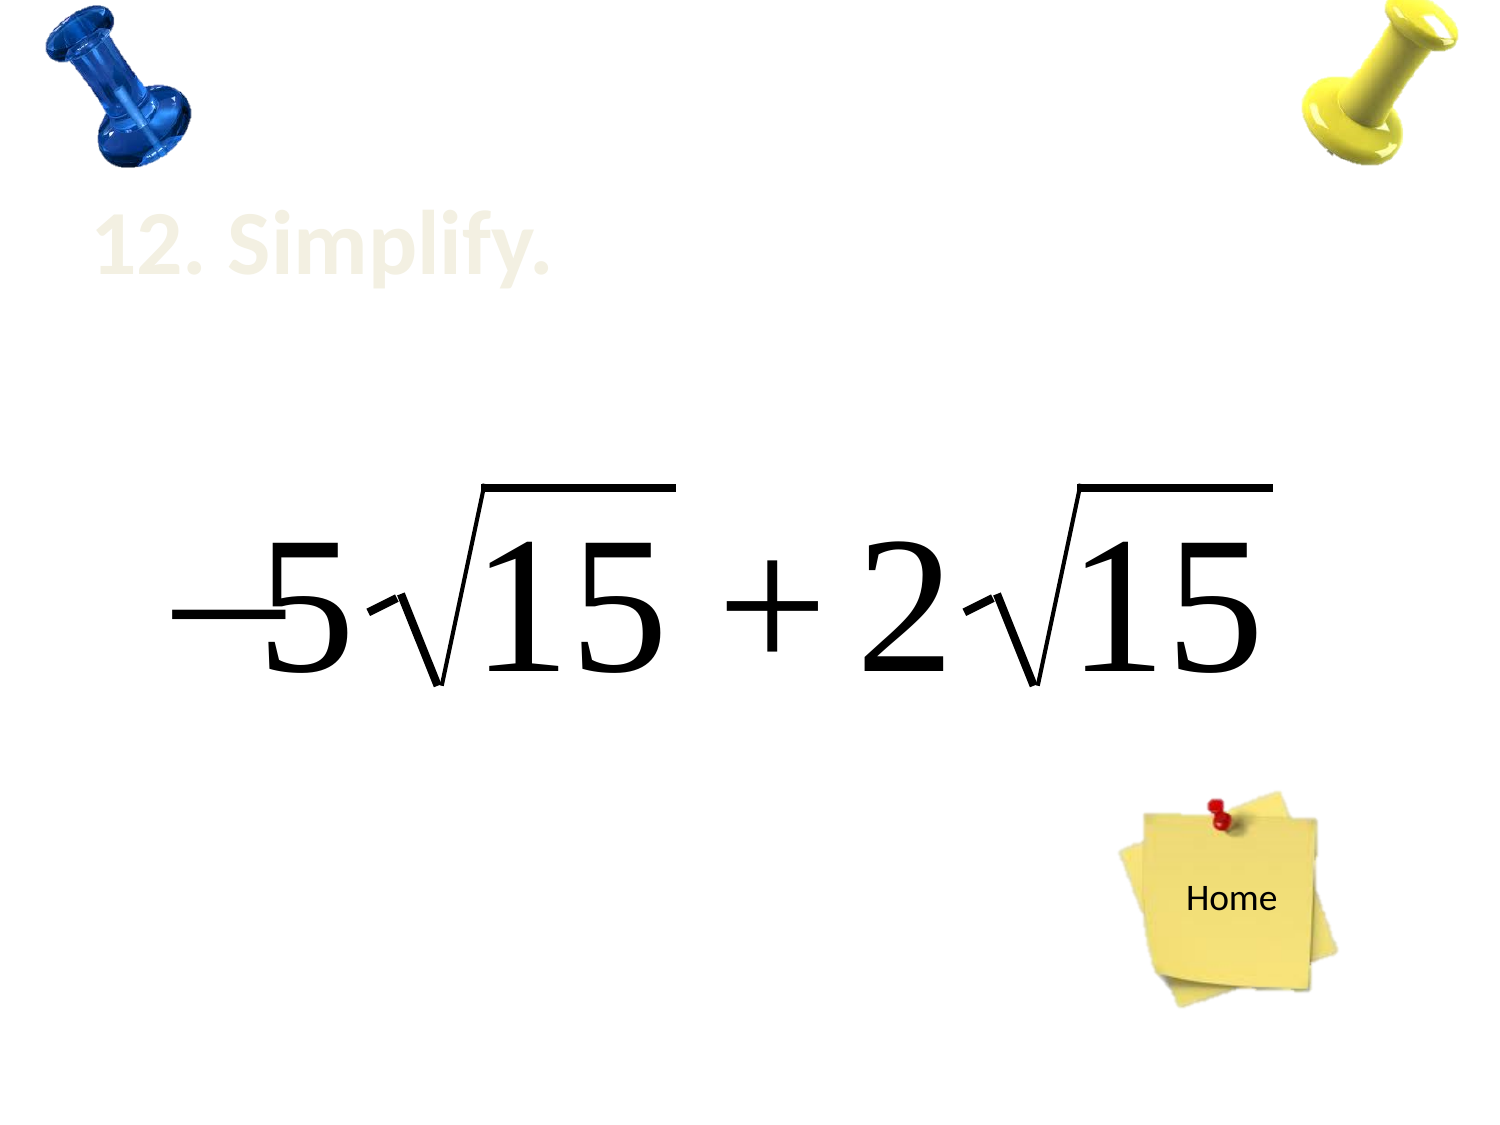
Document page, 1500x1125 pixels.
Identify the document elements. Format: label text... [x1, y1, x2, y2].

picture [1287, 0, 1467, 201]
title 12. Simplify. [75, 144, 1425, 332]
picture [37, 0, 204, 201]
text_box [118, 459, 1296, 705]
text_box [955, 787, 1500, 1015]
